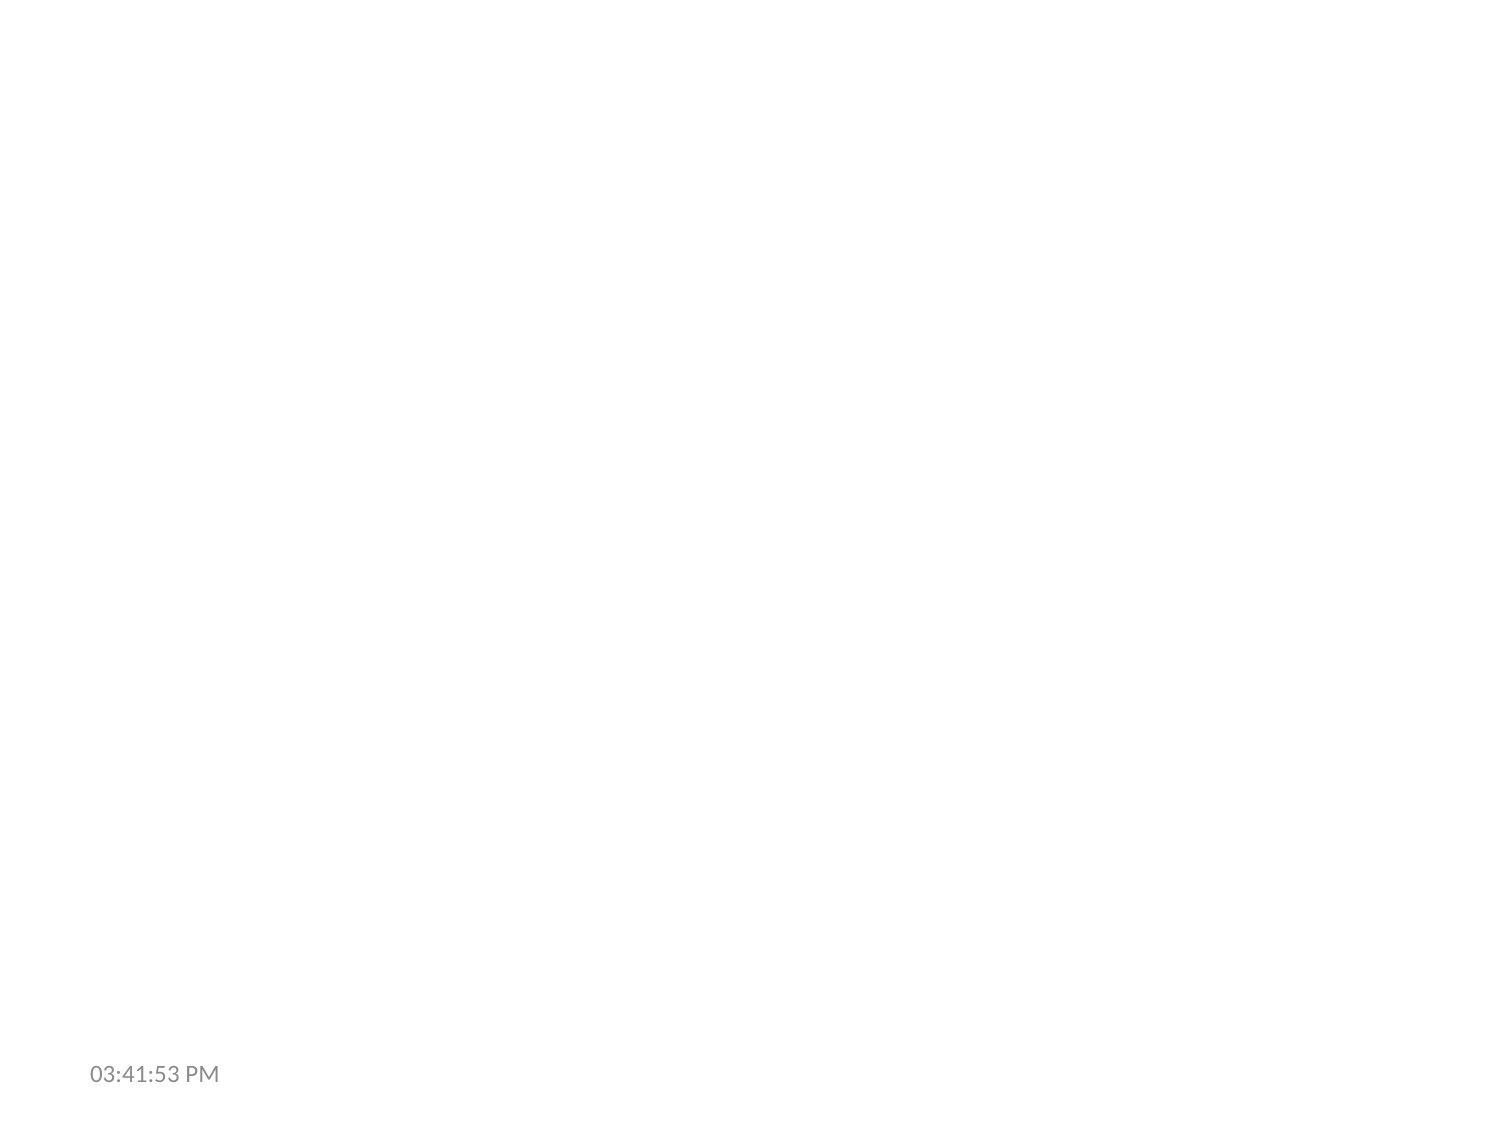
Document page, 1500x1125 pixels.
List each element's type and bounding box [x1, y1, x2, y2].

slide_number [75, 1042, 425, 1103]
